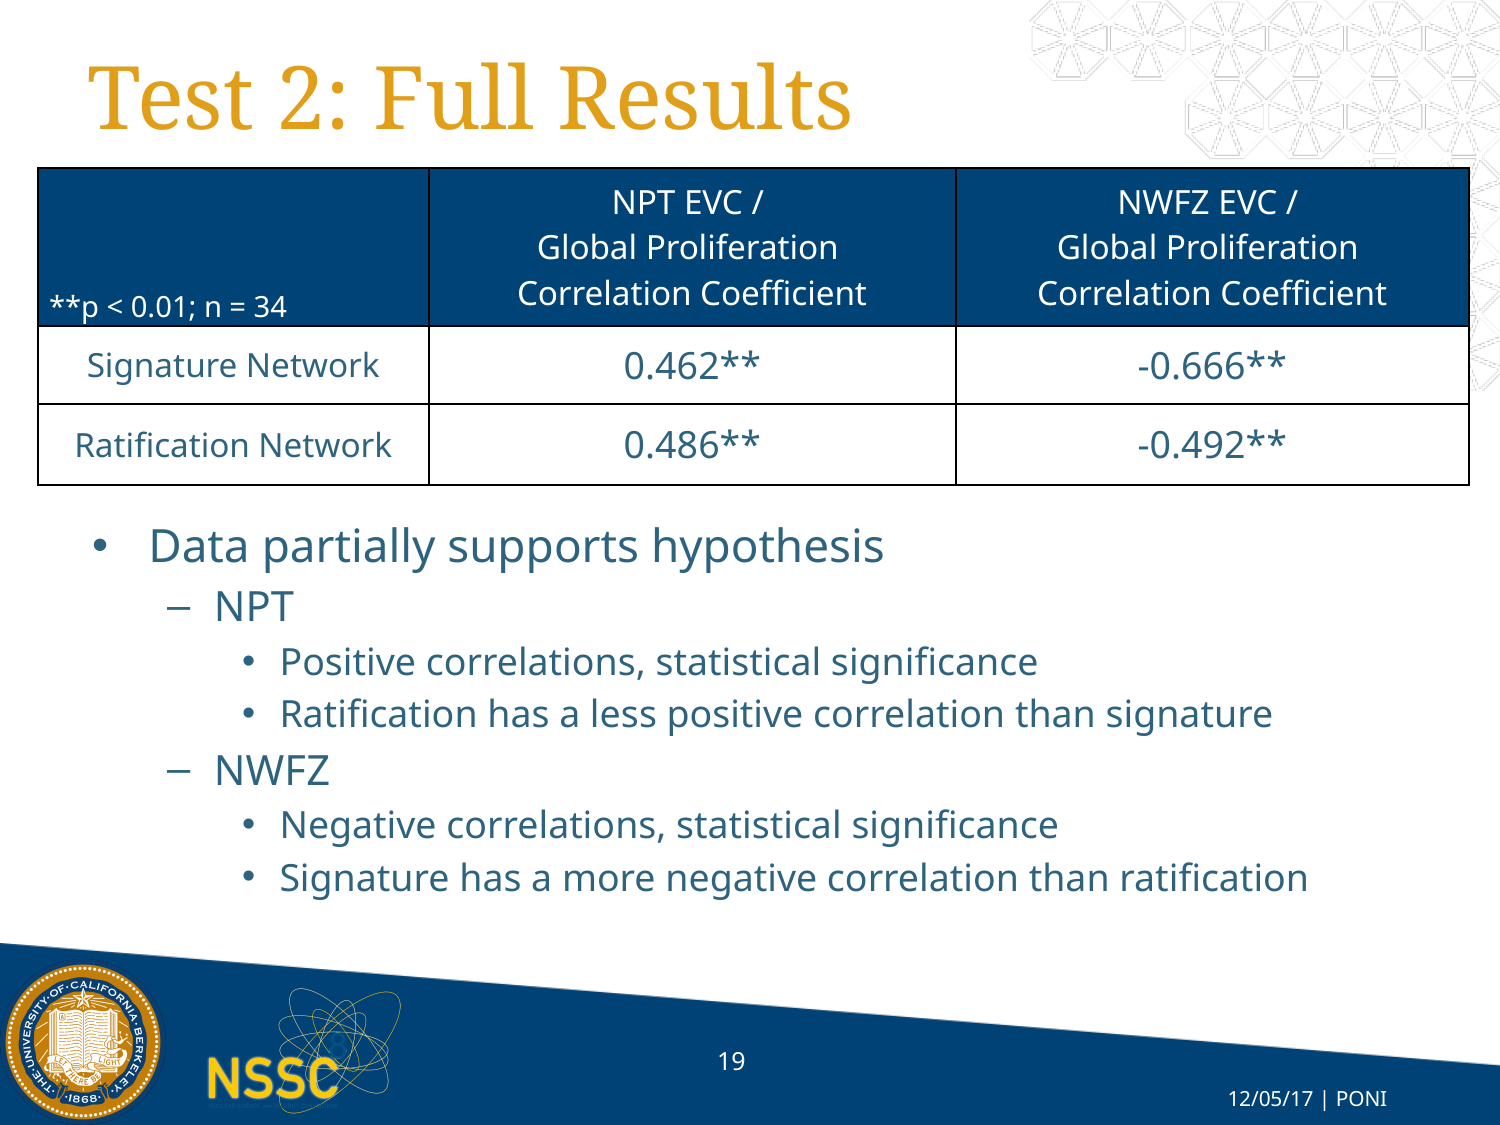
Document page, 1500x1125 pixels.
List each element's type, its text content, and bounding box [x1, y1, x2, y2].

picture [0, 959, 166, 1125]
title Test 2: Full Results [72, 0, 1347, 167]
table_cell -0.666** [957, 327, 1468, 403]
table_header **p < 0.01; n = 34 [39, 169, 428, 325]
table_cell -0.492** [957, 405, 1468, 484]
list Data partially supports hypothesis NPT Positive correlations, statistical significance Ratification has a less positive correlation than signature NWFZ Negative correlations, statistical significance Signature has a more negative correlation than ratification [77, 509, 1347, 1009]
table_cell Ratification Network [39, 405, 428, 484]
table_header NPT EVC / Global Proliferation Correlation Coefficient [430, 169, 955, 325]
table_header NWFZ EVC / Global Proliferation Correlation Coefficient [957, 169, 1468, 325]
table_cell Signature Network [39, 327, 428, 403]
picture [198, 1009, 407, 1123]
table_cell 0.462** [430, 327, 955, 403]
table_cell 0.486** [430, 405, 955, 484]
